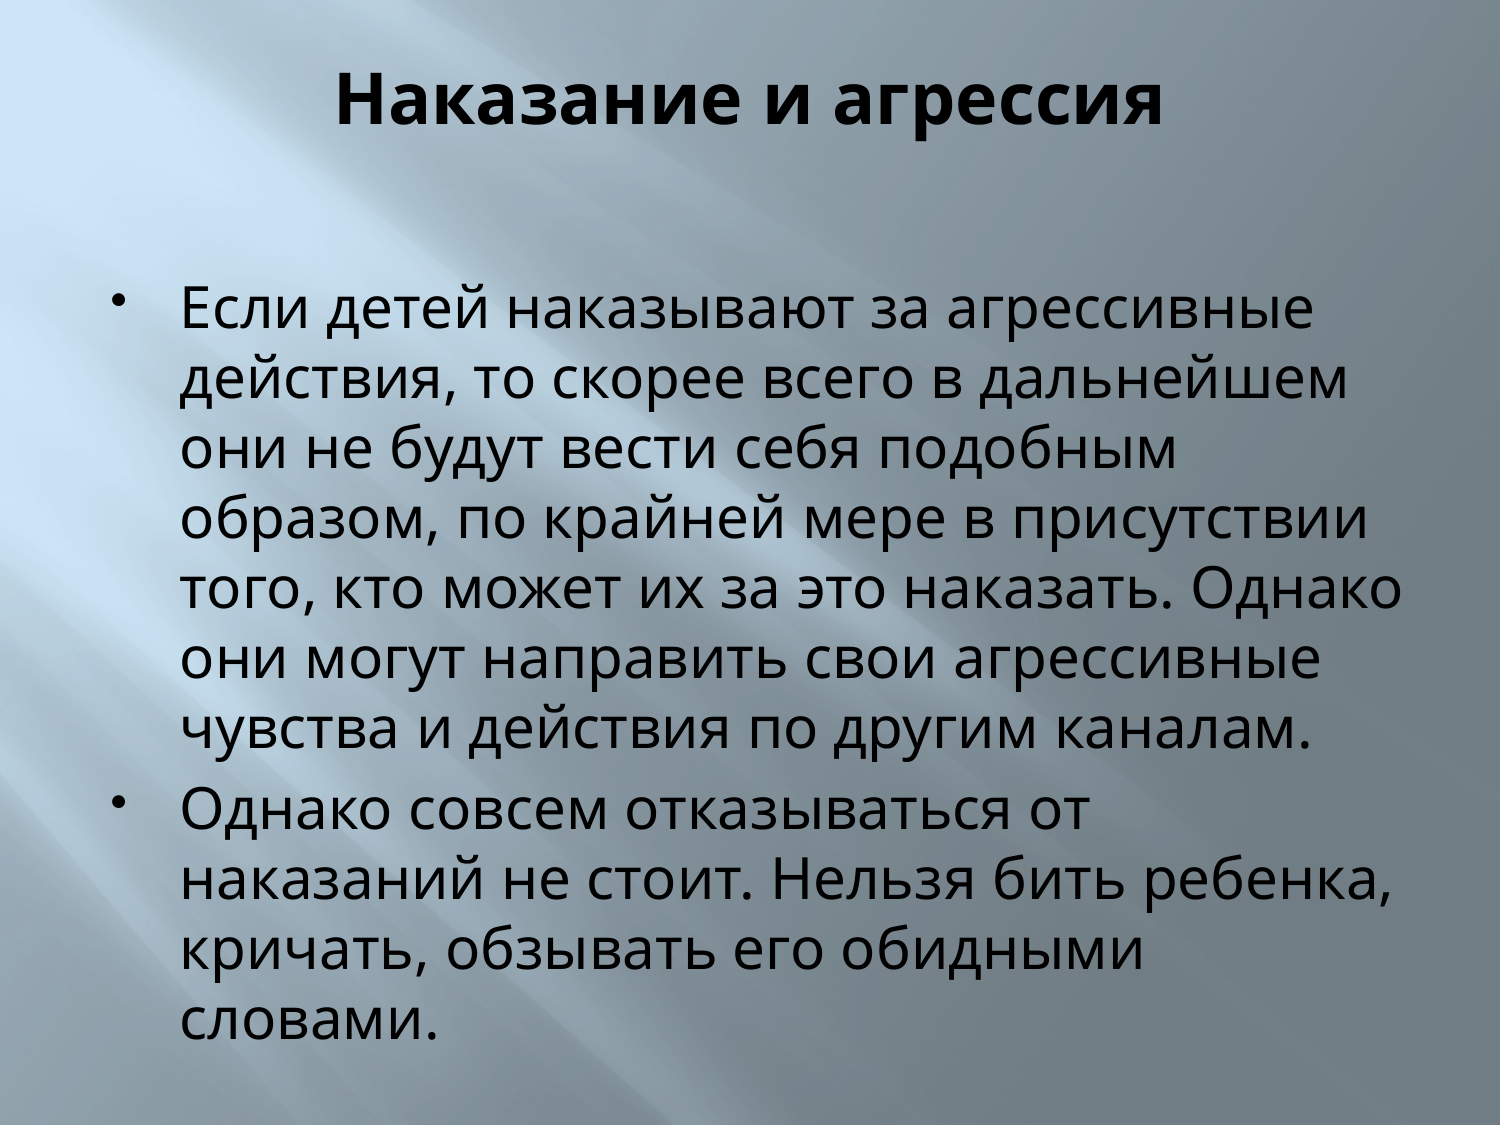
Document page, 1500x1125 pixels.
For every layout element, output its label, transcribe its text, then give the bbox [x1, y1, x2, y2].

title Наказание и агрессия [75, 45, 1425, 233]
list Если детей наказывают за агрессивные действия, то скорее всего в дальнейшем они не будут вести себя подобным образом, по крайней мере в присутствии того, кто может их за это наказать. Однако они могут направить свои агрессивные чувства и действия по другим каналам. Однако совсем отказываться от наказаний не стоит. Нельзя бить ребенка, кричать, обзывать его обидными словами. [75, 262, 1425, 1035]
